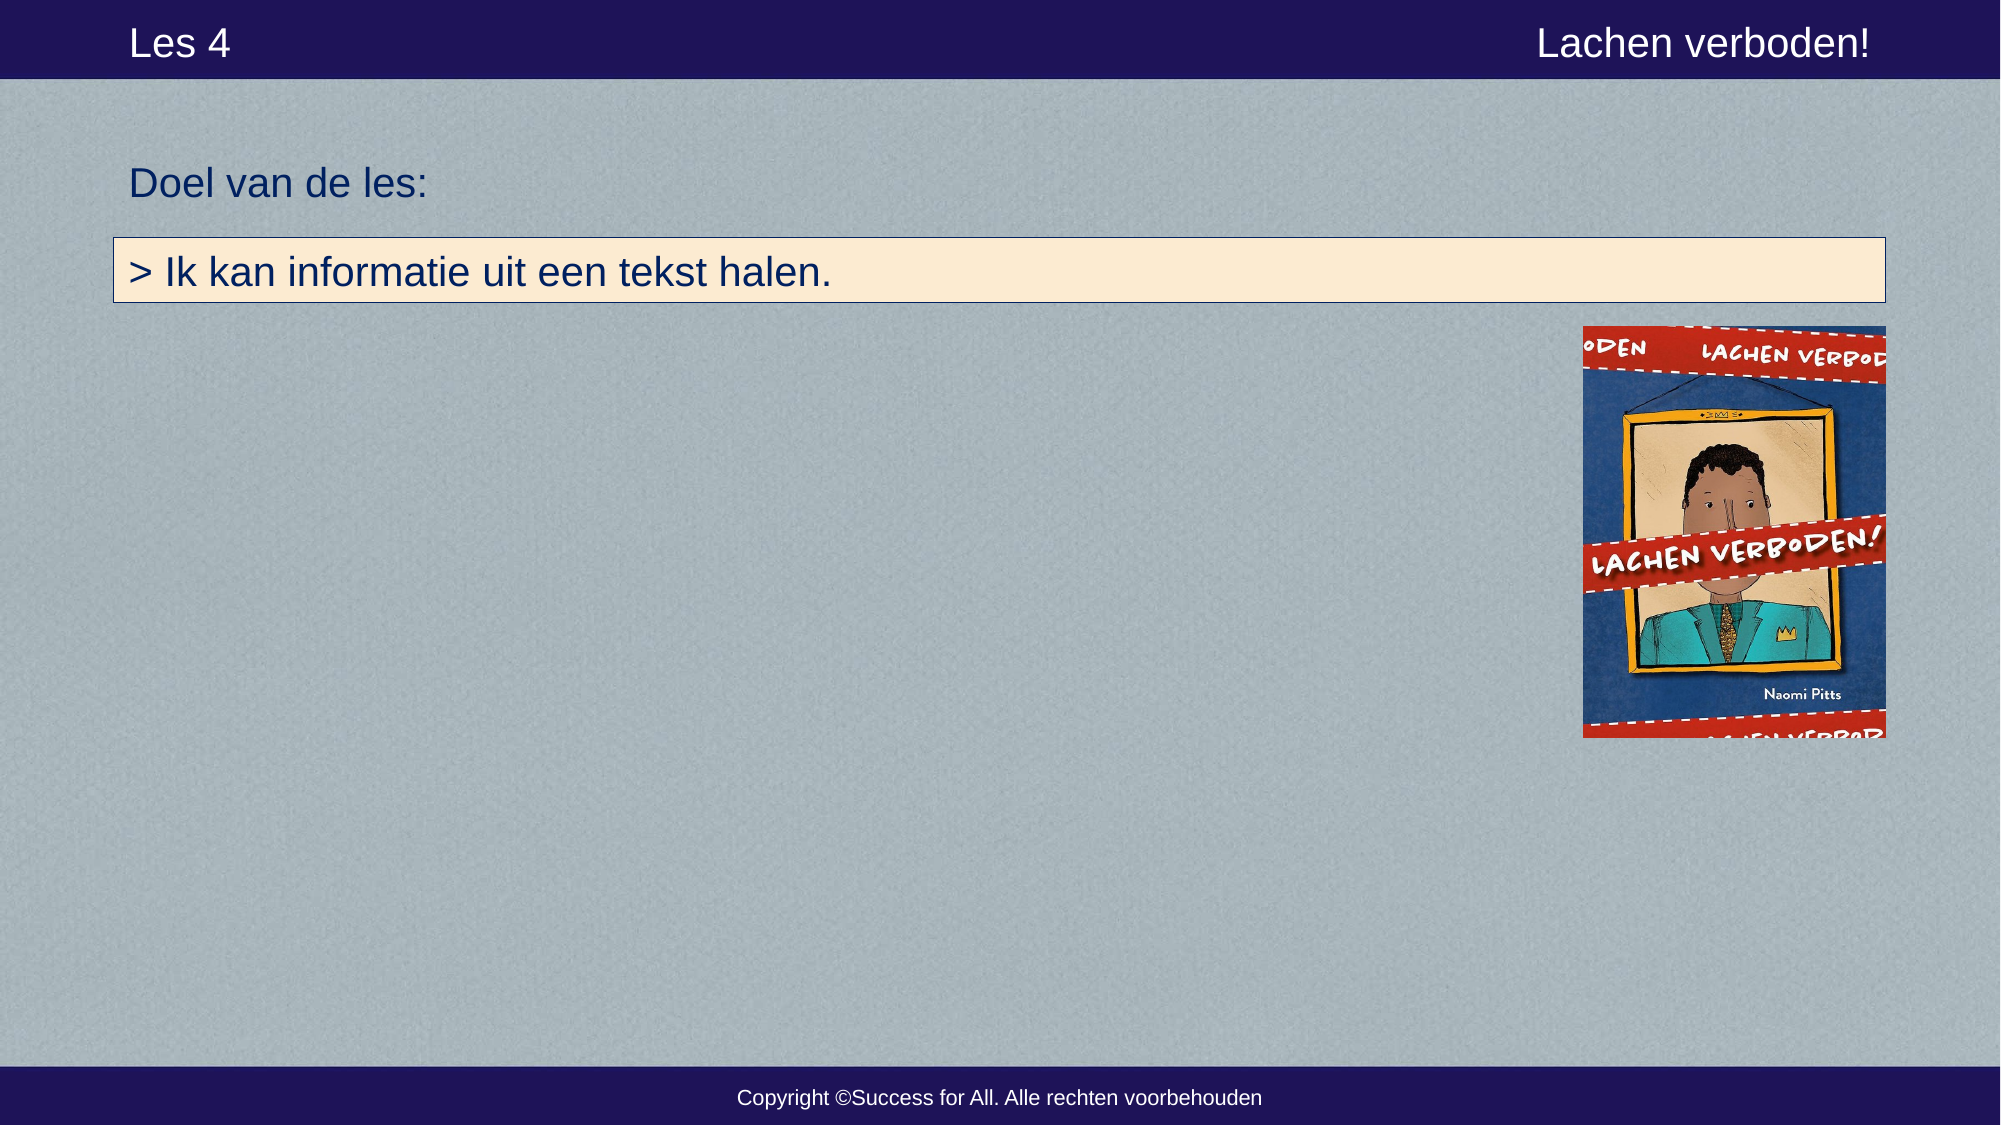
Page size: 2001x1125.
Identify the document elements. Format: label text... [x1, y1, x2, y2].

text_box Lachen verboden! [999, 8, 1886, 123]
text_box Les 4 [114, 8, 354, 73]
text_box Copyright ©Success for All. Alle rechten voorbehouden [0, 1076, 2000, 1125]
text_box > Ik kan informatie uit een tekst halen. [113, 237, 1886, 303]
picture [0, 0, 2001, 1125]
text_box Doel van de les: [113, 148, 1635, 214]
